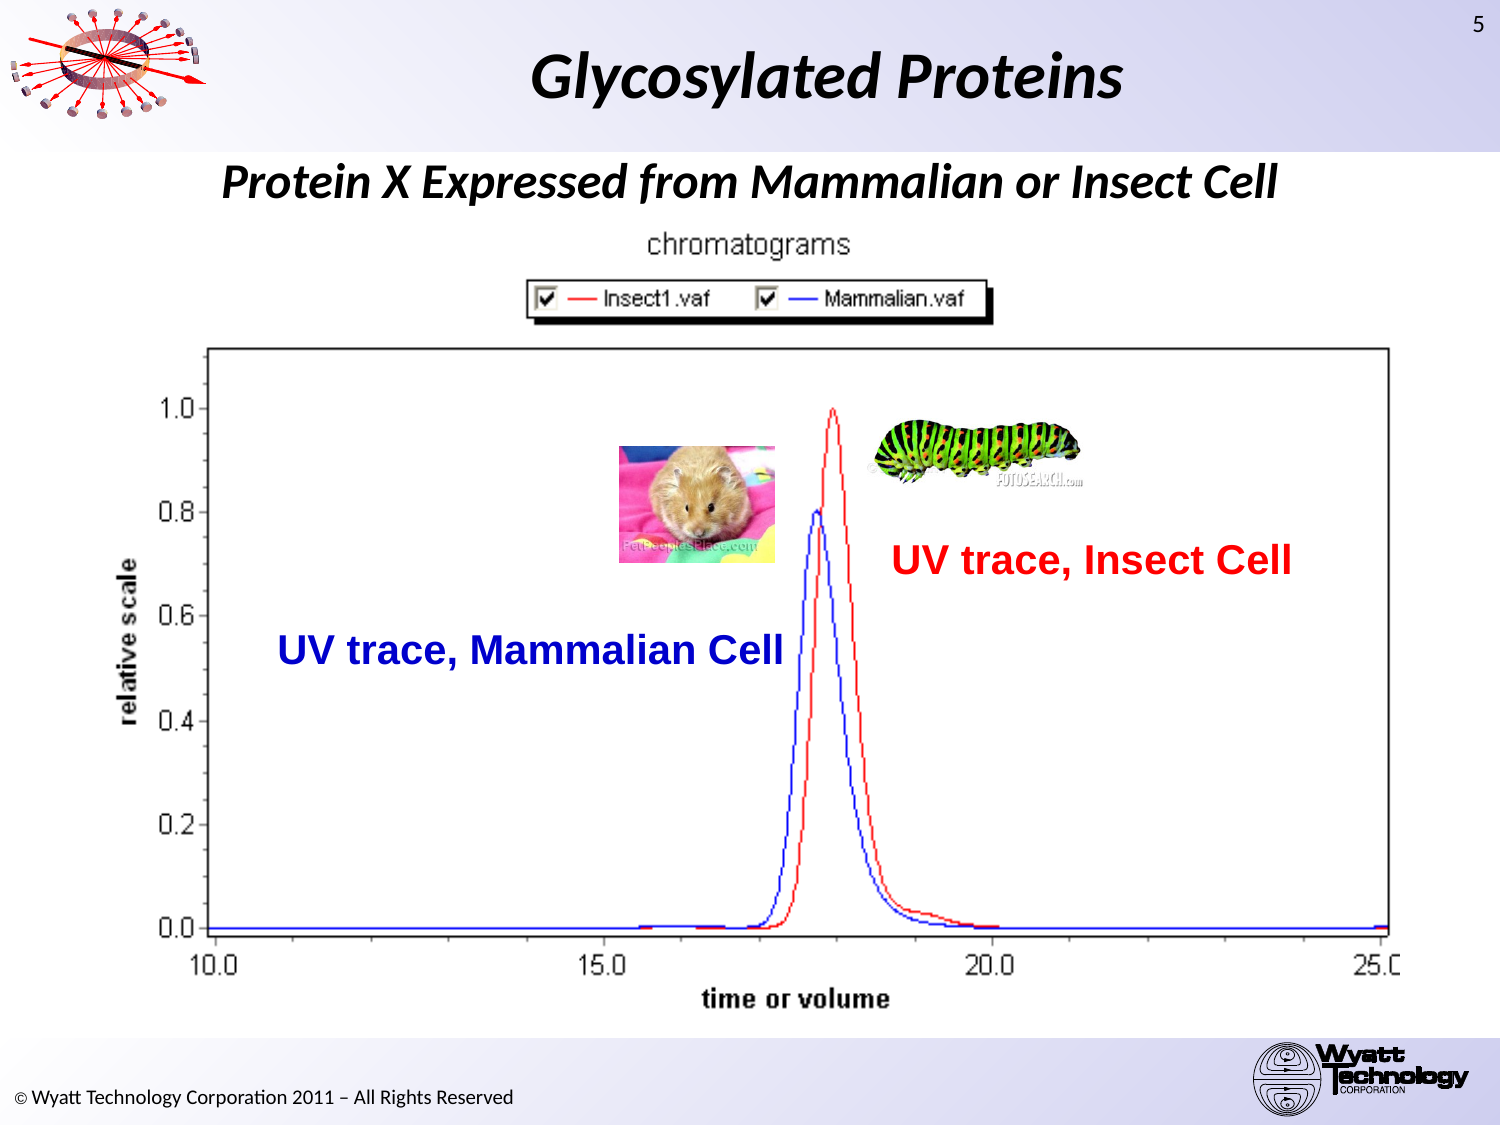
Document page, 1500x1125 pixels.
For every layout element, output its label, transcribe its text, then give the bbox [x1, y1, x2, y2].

title Glycosylated Proteins [217, 25, 1438, 120]
text_box Protein X Expressed from Mammalian or Insect Cell [156, 142, 1344, 213]
picture [99, 224, 1401, 1021]
